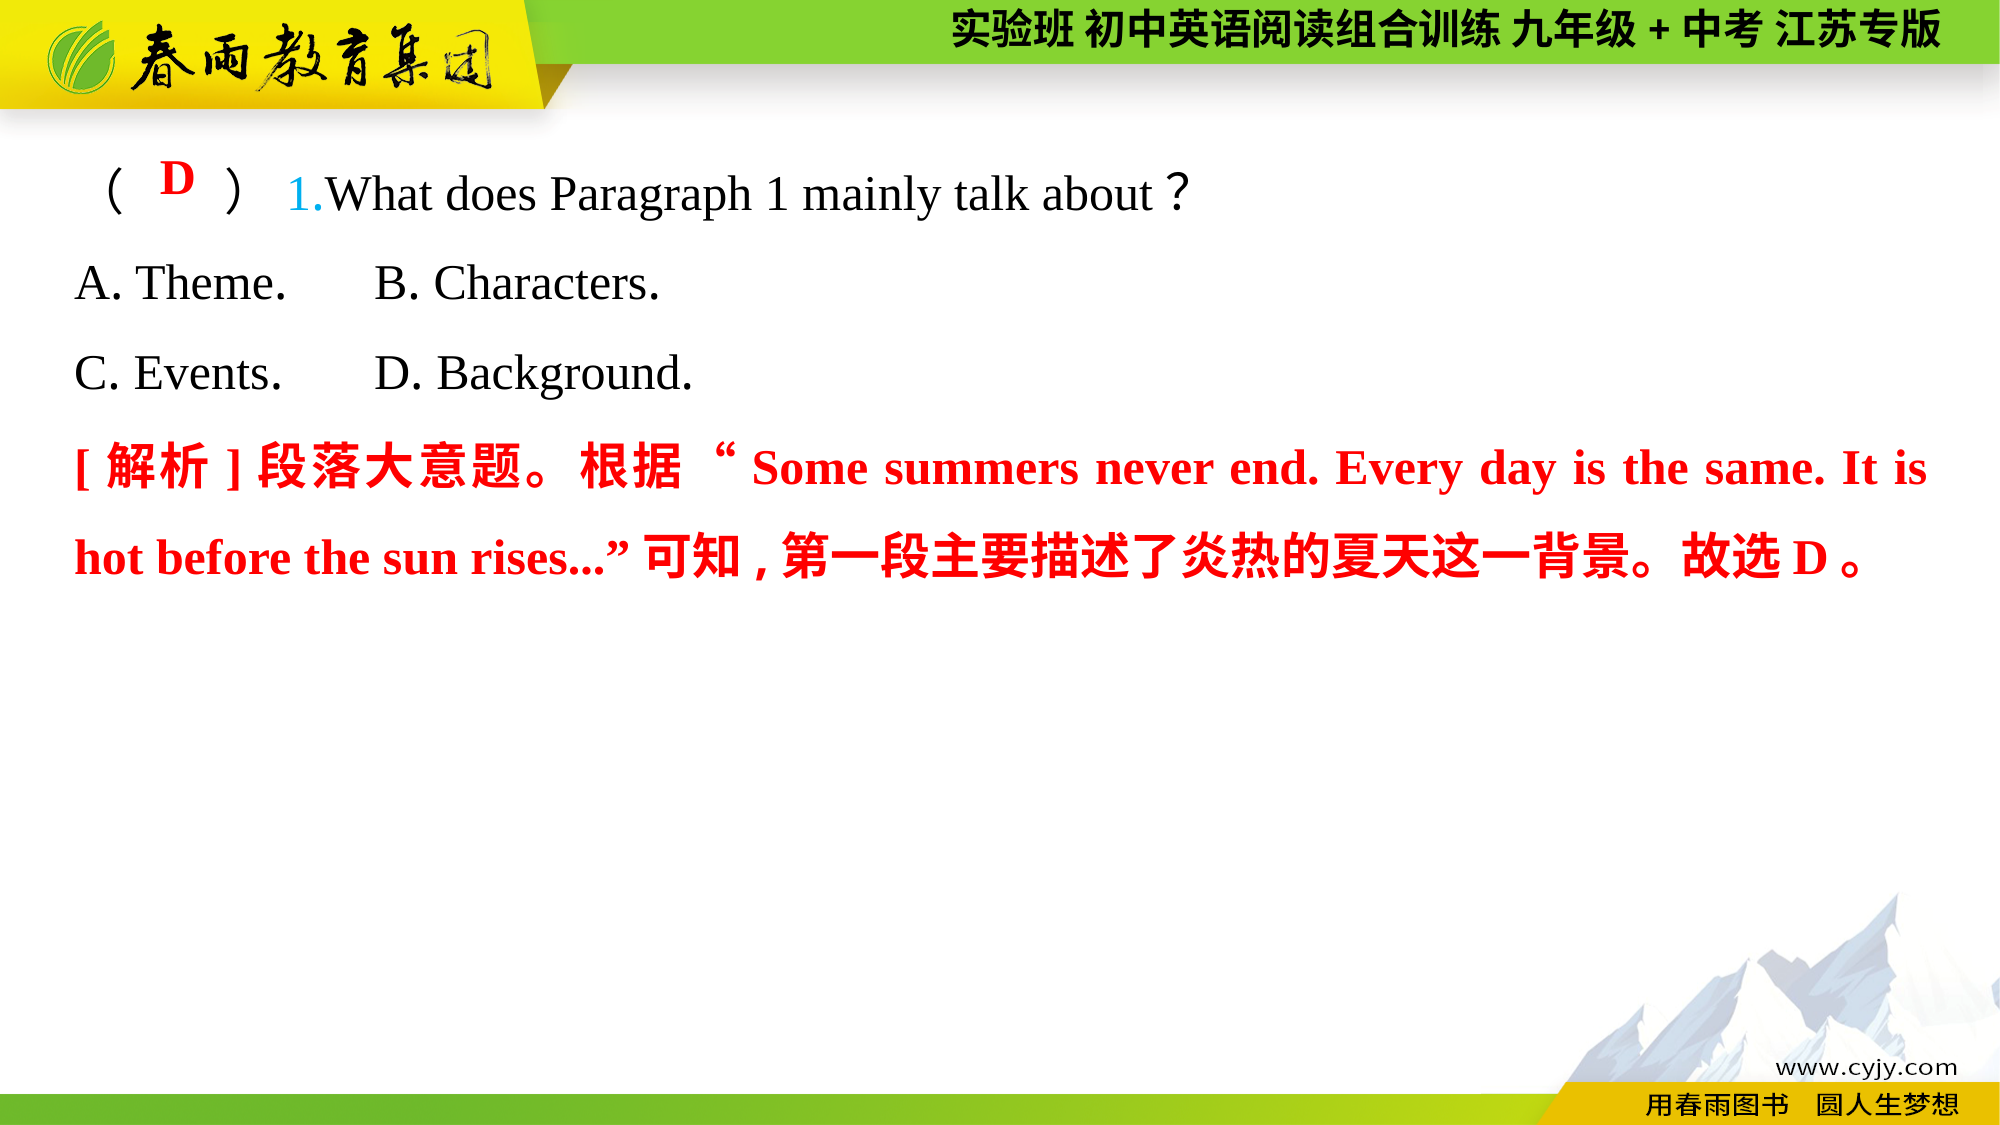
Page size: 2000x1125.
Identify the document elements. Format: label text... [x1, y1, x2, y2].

text_box D [145, 137, 212, 213]
list （ ）1.What does Paragraph 1 mainly talk about？ A. Theme. B. Characters. C. Events. D. Background. [59, 122, 1944, 397]
text_box [解析]段落大意题。根据“Some summers never end. Every day is the same. It is hot before the sun rises...”可知,第一段主要描述了炎热的夏天这一背景。故选D。 [59, 397, 1944, 593]
picture [0, 0, 2000, 1125]
